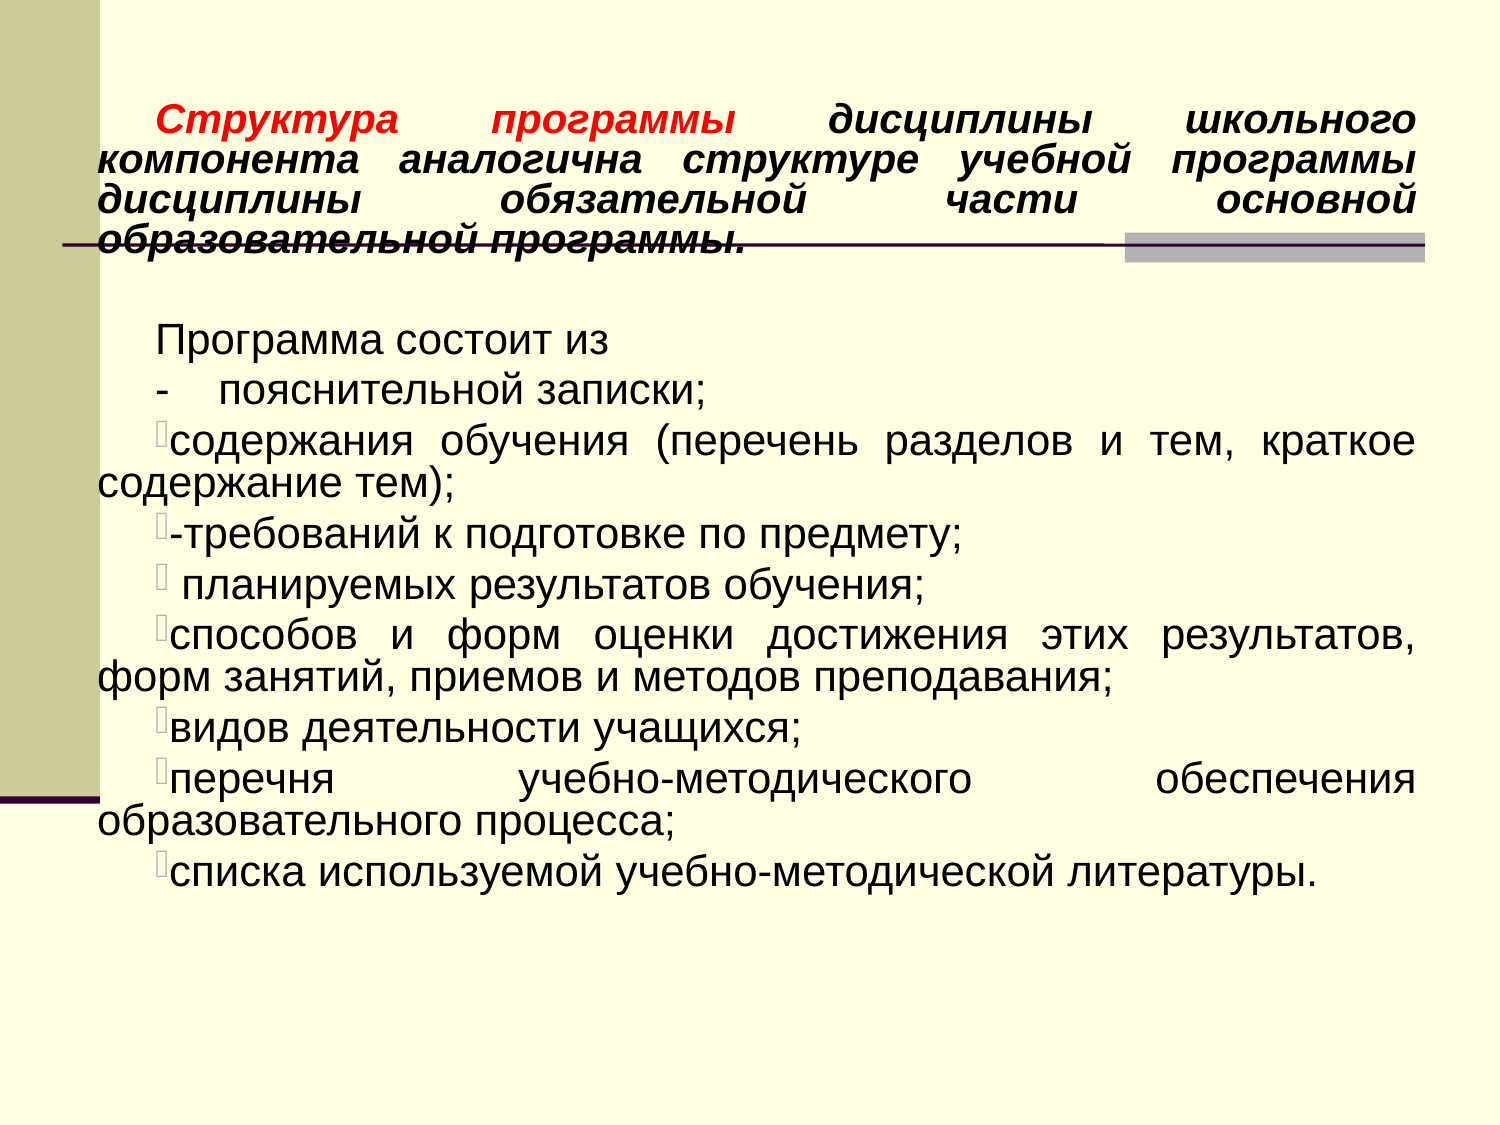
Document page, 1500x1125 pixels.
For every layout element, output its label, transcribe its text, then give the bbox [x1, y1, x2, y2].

list Структура программы дисциплины школьного компонента аналогична структуре учебной программы дисциплины обязательной части основной образовательной программы. Программа состоит из - пояснительной записки; содержания обучения (перечень разделов и тем, краткое содержание тем); -требований к подготовке по предмету; планируемых результатов обучения; способов и форм оценки достижения этих результатов, форм занятий, приемов и методов преподавания; видов деятельности учащихся; перечня учебно-методического обеспечения образовательного процесса; списка используемой учебно-методической литературы. [82, 93, 1432, 1055]
